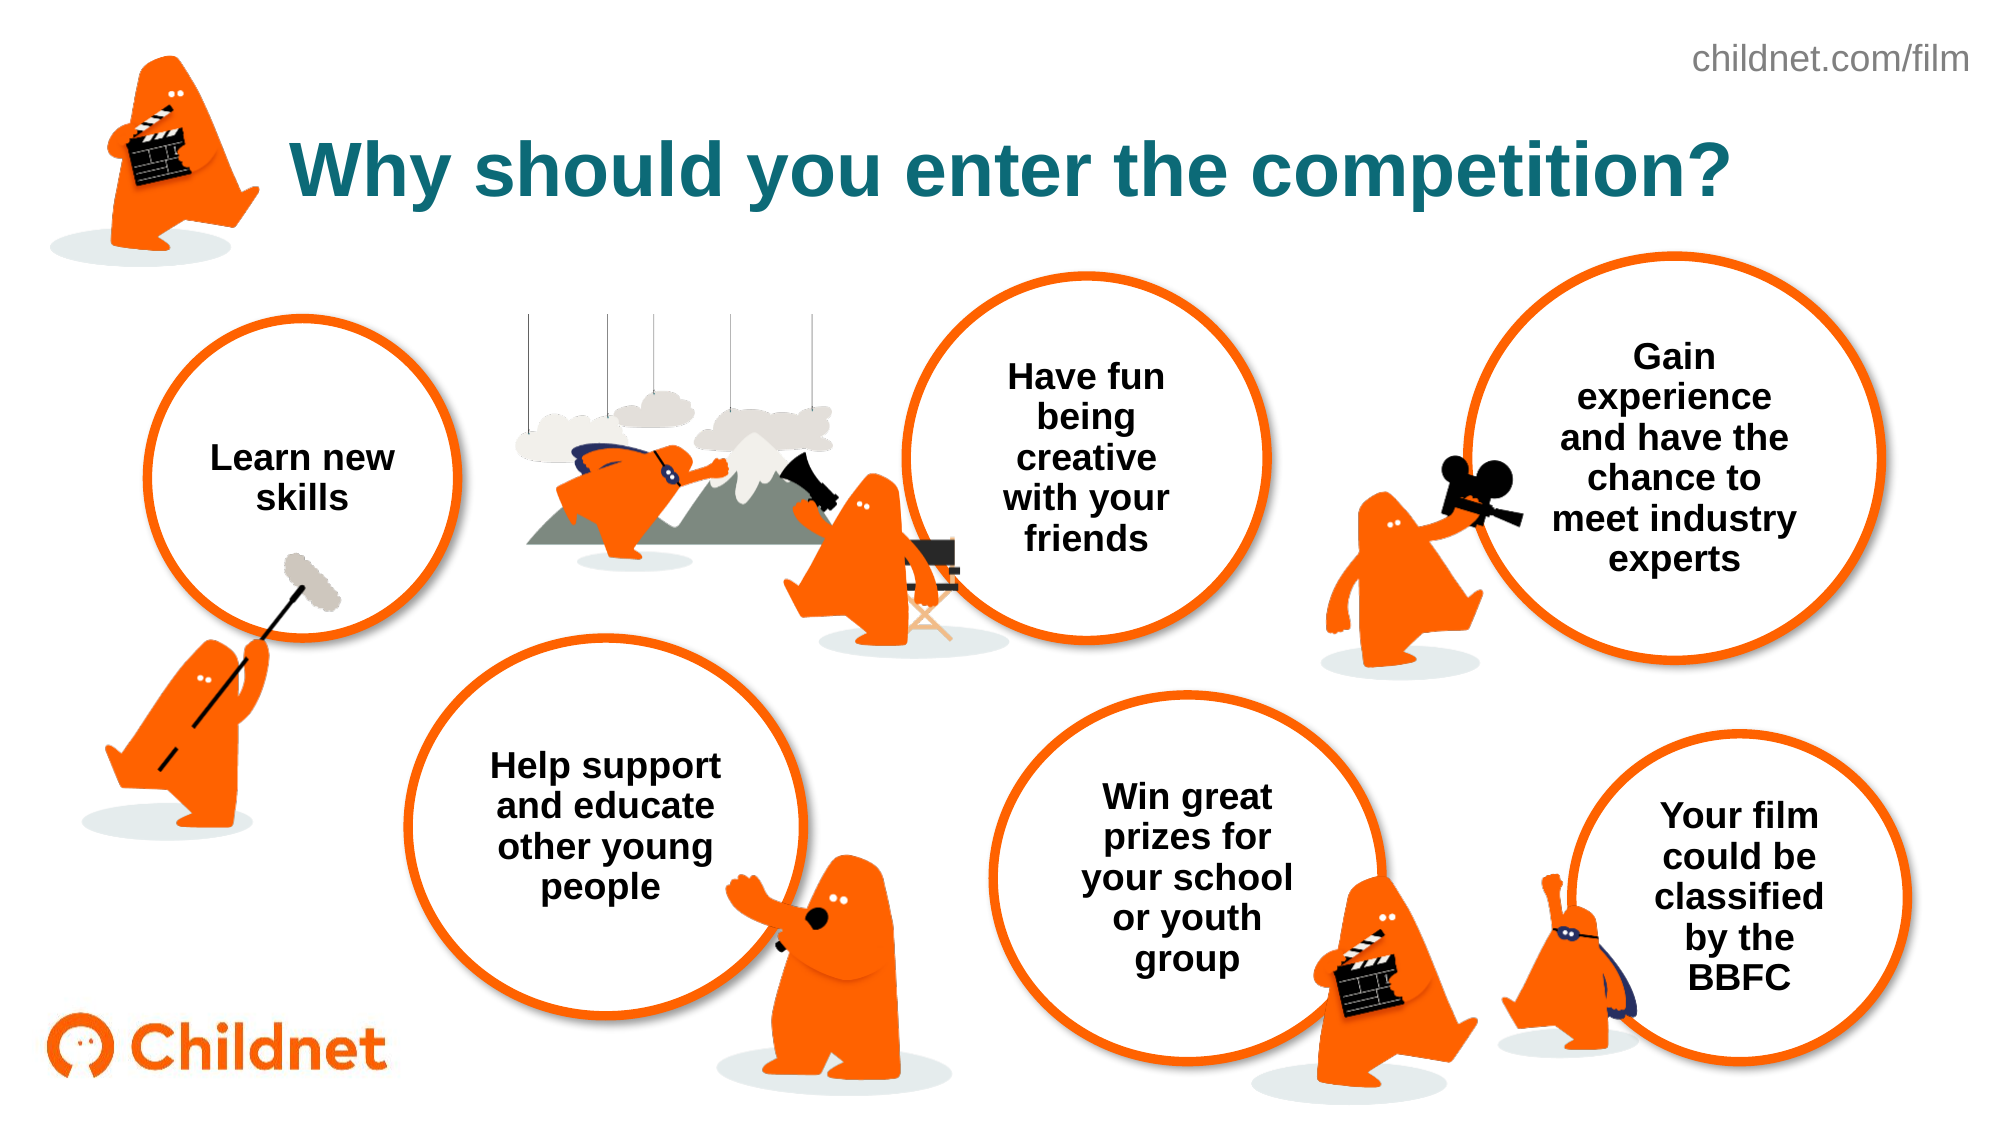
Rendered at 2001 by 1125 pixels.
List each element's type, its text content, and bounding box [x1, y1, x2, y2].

text_box Learn new skills [146, 317, 394, 528]
text_box Gain experience and have the chance to meet industry experts [1470, 255, 1883, 662]
picture [573, 826, 1085, 1115]
picture [0, 965, 434, 1125]
text_box Your film could be classified by the BBFC [1575, 732, 1909, 1063]
text_box Help support and educate other young people [408, 711, 805, 1015]
picture [1240, 858, 1696, 1115]
text_box Win great prizes for your school or youth group [1000, 694, 1382, 1063]
picture [0, 314, 1098, 852]
text_box Have fun being creative with your friends [974, 281, 1265, 642]
picture [1173, 421, 1673, 703]
picture [30, 43, 308, 280]
title Why should you enter the competition? [274, 62, 1874, 281]
